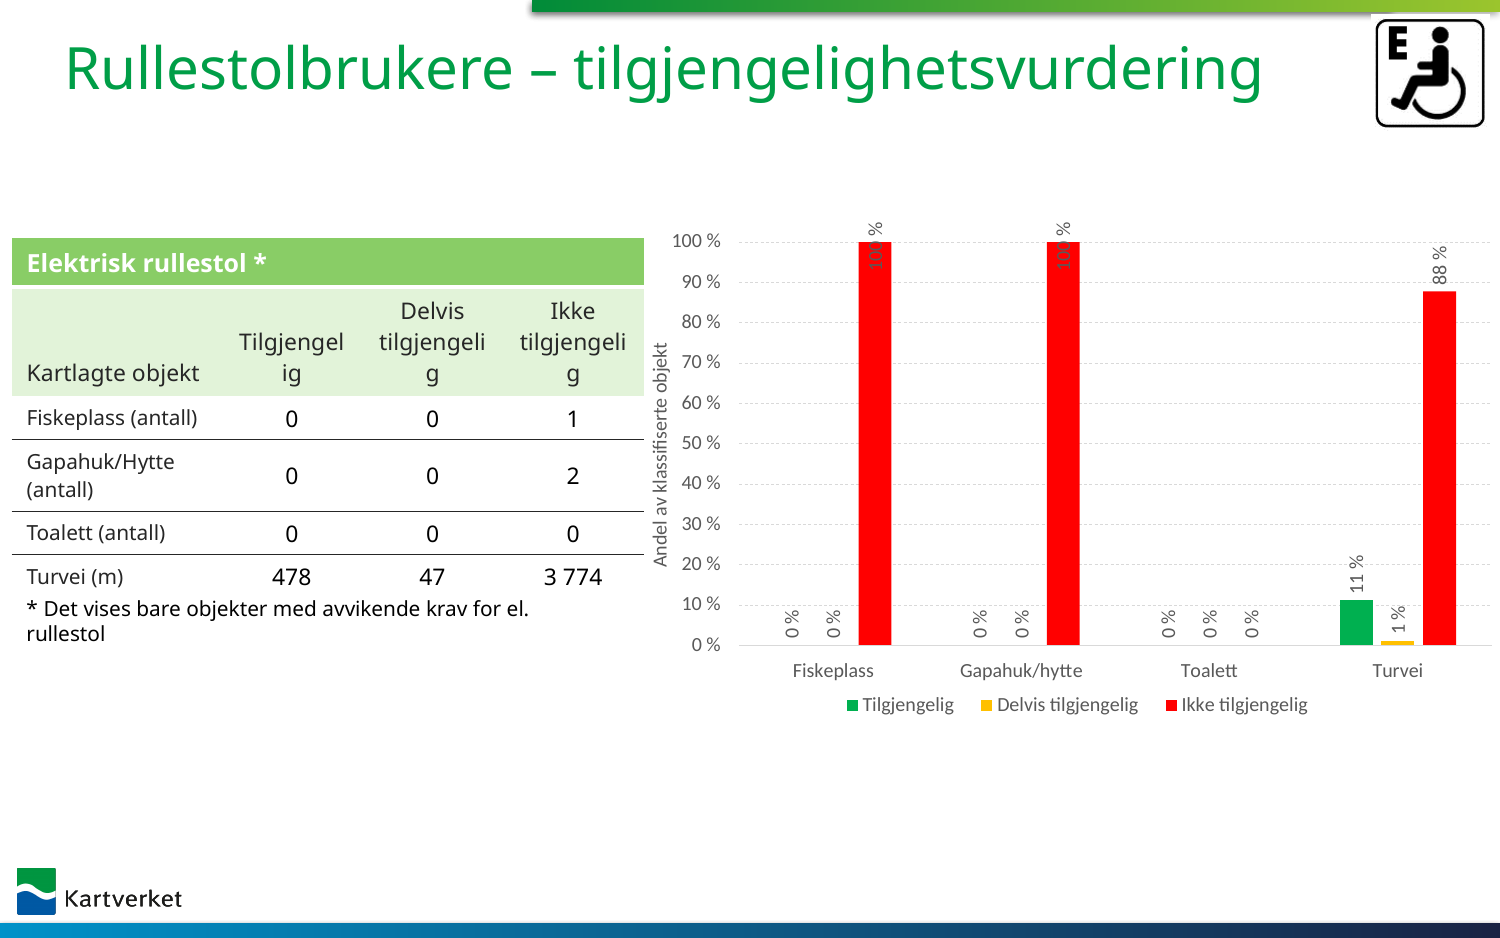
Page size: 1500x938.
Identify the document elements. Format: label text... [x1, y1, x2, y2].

table_cell 478 [222, 555, 362, 588]
table_cell 1 [503, 396, 638, 439]
table_cell 47 [362, 555, 503, 588]
table_cell 0 [222, 512, 362, 554]
table_cell 2 [503, 440, 638, 511]
table_cell 0 [222, 440, 362, 511]
table_cell Gapahuk/Hytte (antall) [12, 440, 222, 511]
table_cell Delvis tilgjengelig [362, 289, 503, 396]
table_cell Kartlagte objekt [12, 289, 222, 396]
table_cell Turvei (m) [12, 555, 222, 588]
table_cell 0 [362, 396, 503, 439]
table_cell Fiskeplass (antall) [12, 396, 222, 439]
table_cell 0 [503, 512, 638, 554]
table_header Elektrisk rullestol * [12, 238, 638, 285]
table_cell Ikke tilgjengelig [503, 289, 638, 396]
table_cell 3 774 [503, 555, 638, 598]
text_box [1371, 13, 1491, 133]
table_cell 0 [222, 396, 362, 439]
text_box Rullestolbrukere – tilgjengelighetsvurdering [49, 12, 1372, 109]
table_cell Tilgjengelig [222, 289, 362, 396]
table_cell 0 [362, 512, 503, 554]
table_cell 0 [362, 440, 503, 511]
text_box * Det vises bare objekter med avvikende krav for el. rullestol [11, 588, 597, 653]
picture [643, 218, 1500, 728]
table_cell Toalett (antall) [12, 512, 222, 554]
